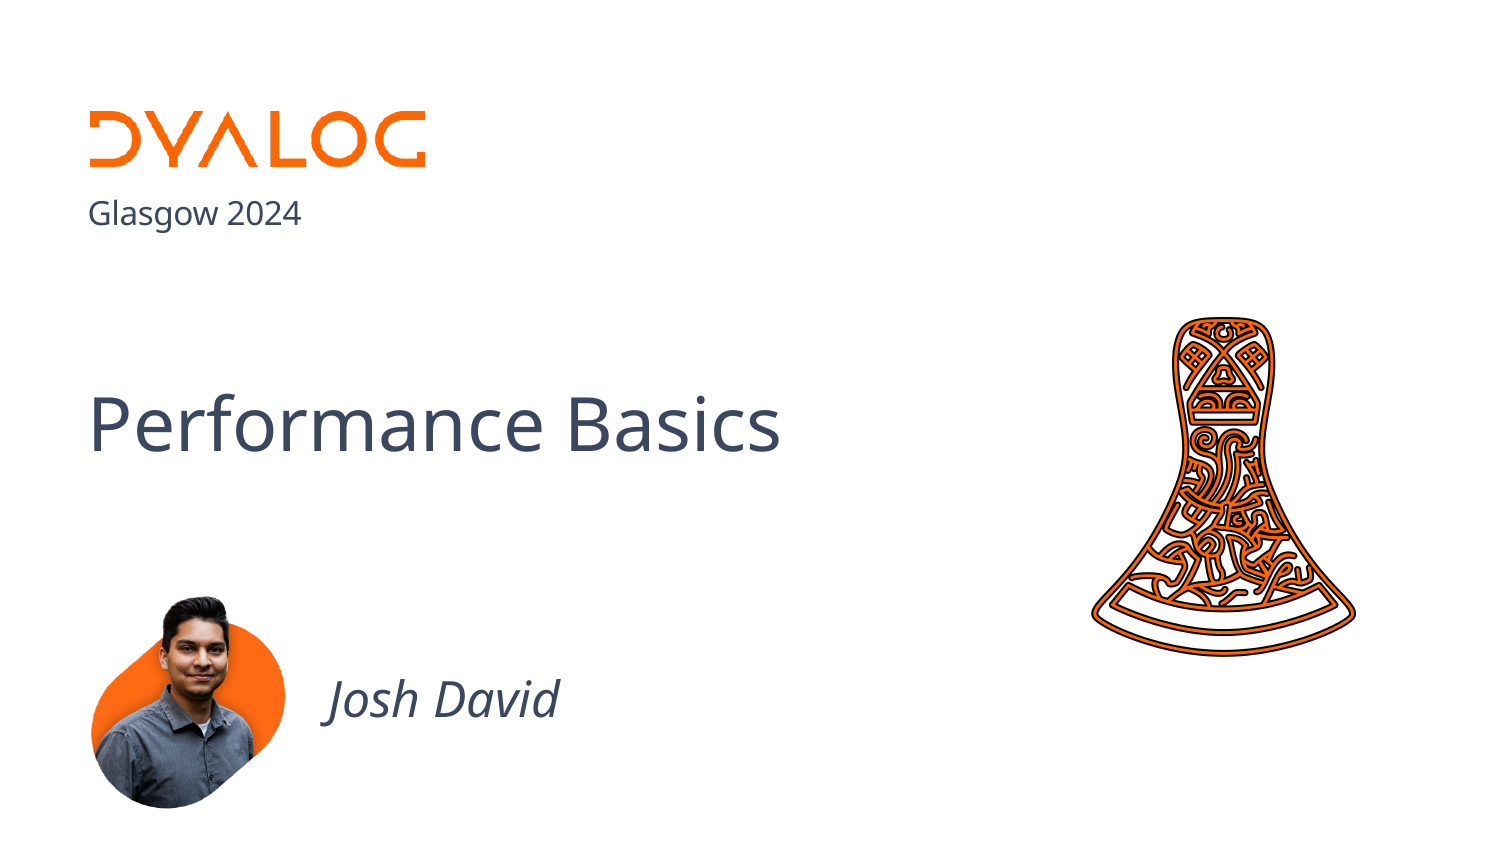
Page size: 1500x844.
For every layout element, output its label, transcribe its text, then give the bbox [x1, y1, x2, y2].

list Josh David [313, 613, 602, 782]
title Performance Basics [72, 276, 906, 567]
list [74, 584, 301, 811]
picture [90, 111, 425, 167]
picture [1091, 317, 1356, 657]
